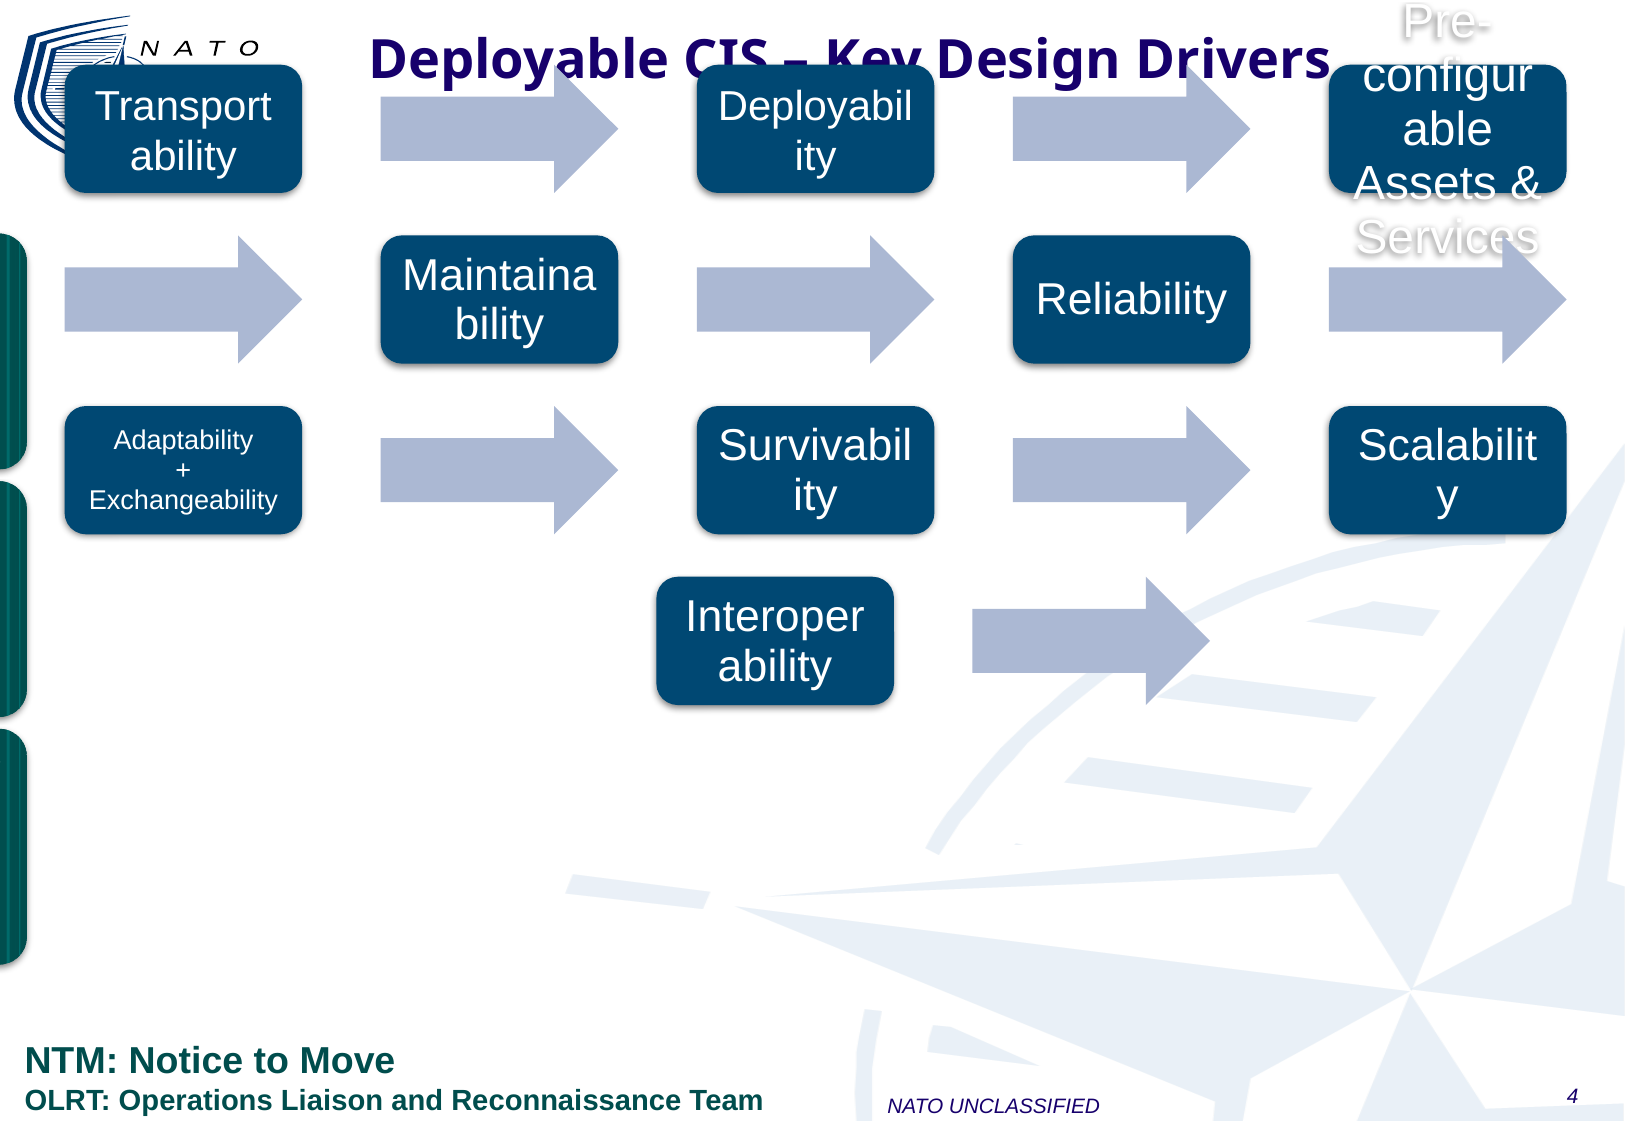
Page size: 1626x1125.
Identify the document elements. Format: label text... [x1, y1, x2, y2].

text_box NTM: Notice to Move OLRT: Operations Liaison and Reconnaissance Team [9, 1029, 58, 1124]
slide_number 4 [1572, 1036, 1594, 1116]
title Deployable CIS – Key Design Drivers [42, 1, 1574, 119]
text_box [0, 233, 323, 965]
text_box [64, 64, 1567, 1125]
